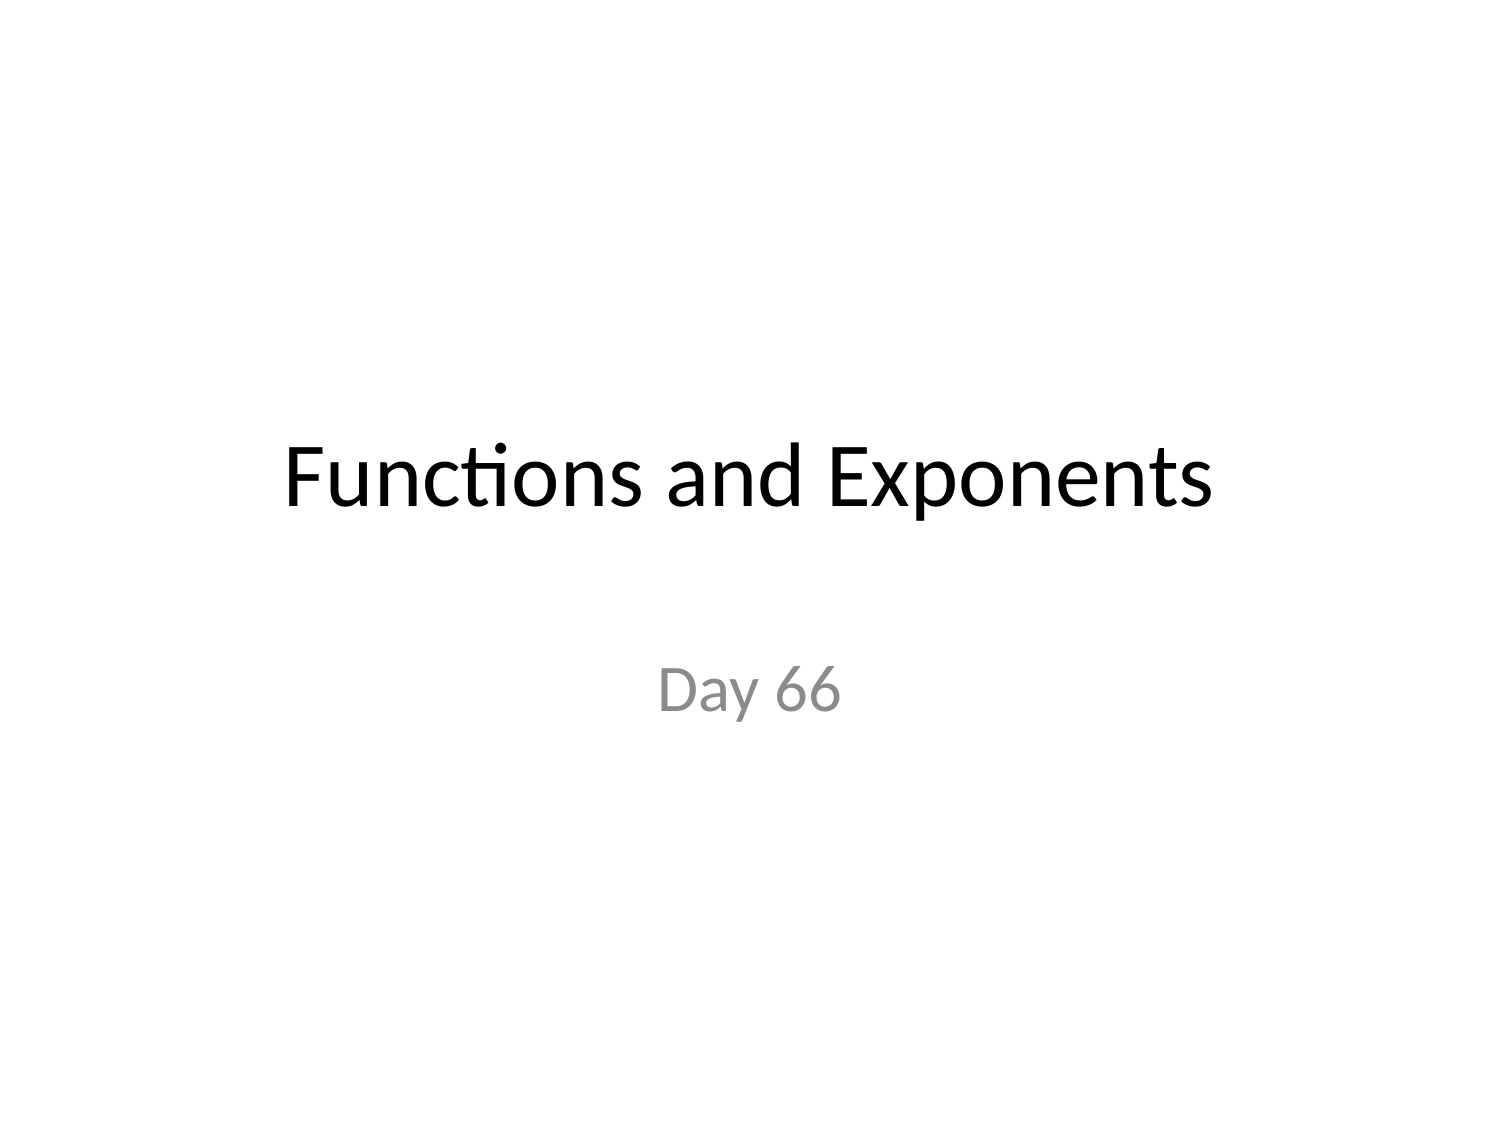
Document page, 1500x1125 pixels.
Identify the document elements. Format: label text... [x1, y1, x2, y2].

subtitle Day 66 [225, 637, 1275, 925]
title Functions and Exponents [112, 349, 1388, 591]
